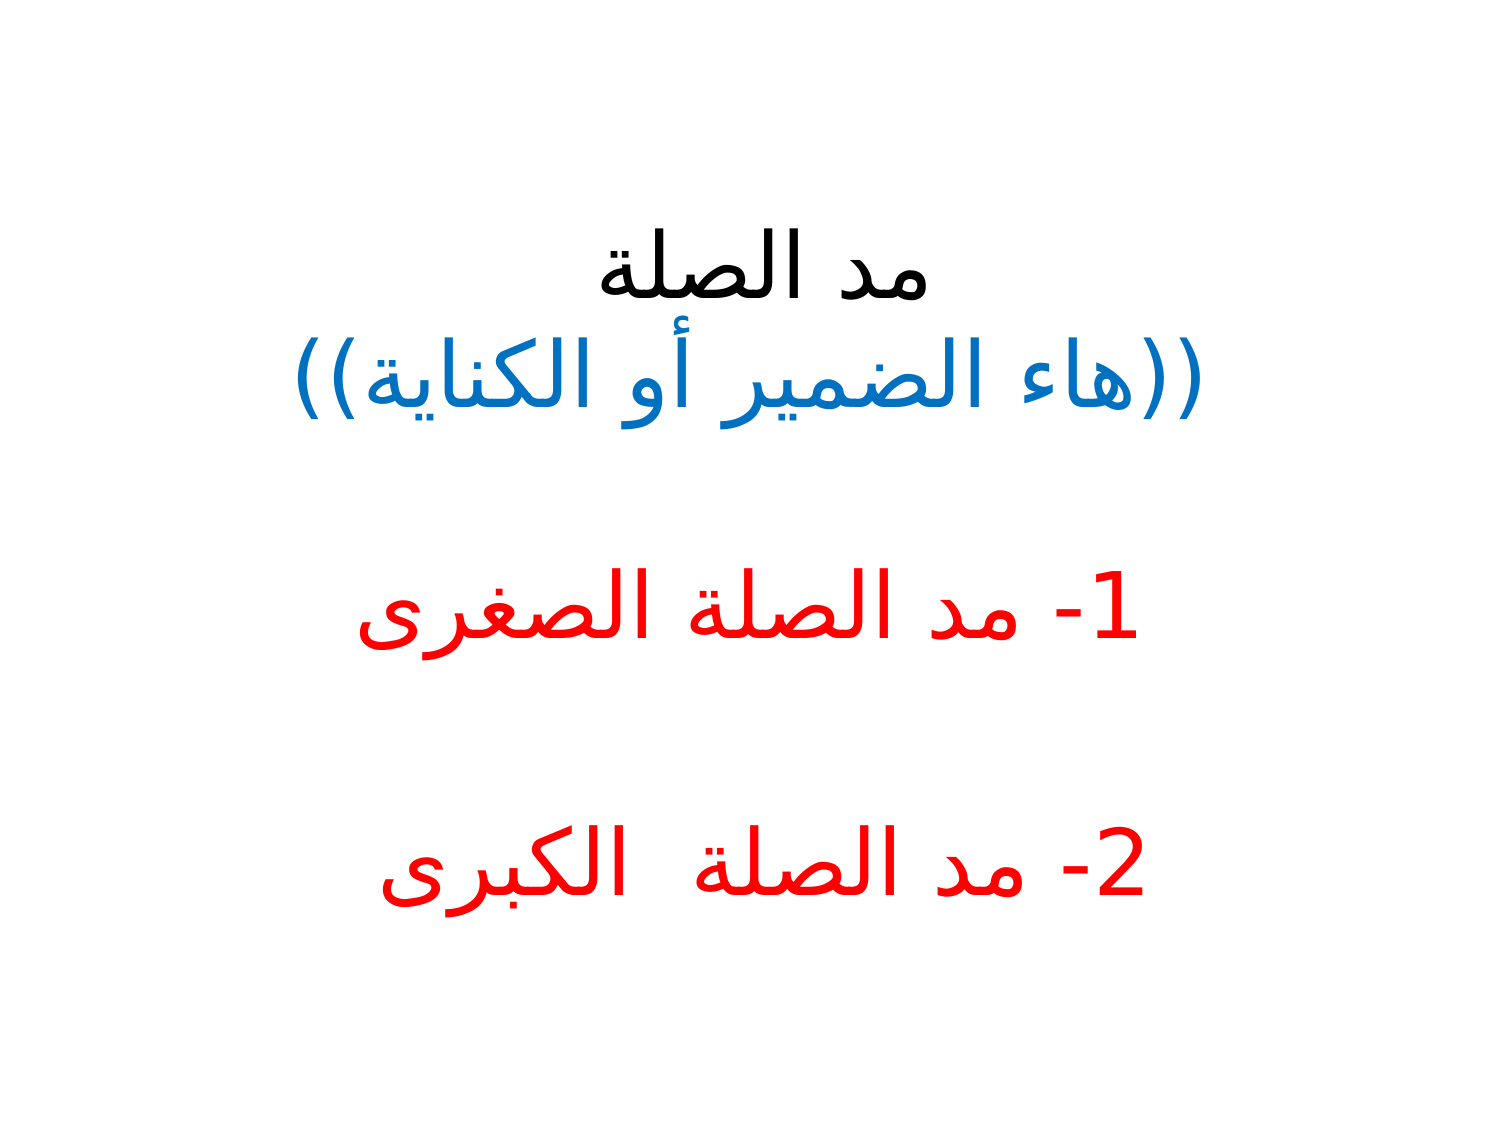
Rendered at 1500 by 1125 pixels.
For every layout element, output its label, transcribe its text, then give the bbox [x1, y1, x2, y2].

title مد الصلة ((هاء الضمير أو الكناية)) [112, 164, 1388, 469]
subtitle 1- مد الصلة الصغرى 2- مد الصلة الكبرى [225, 539, 1275, 925]
